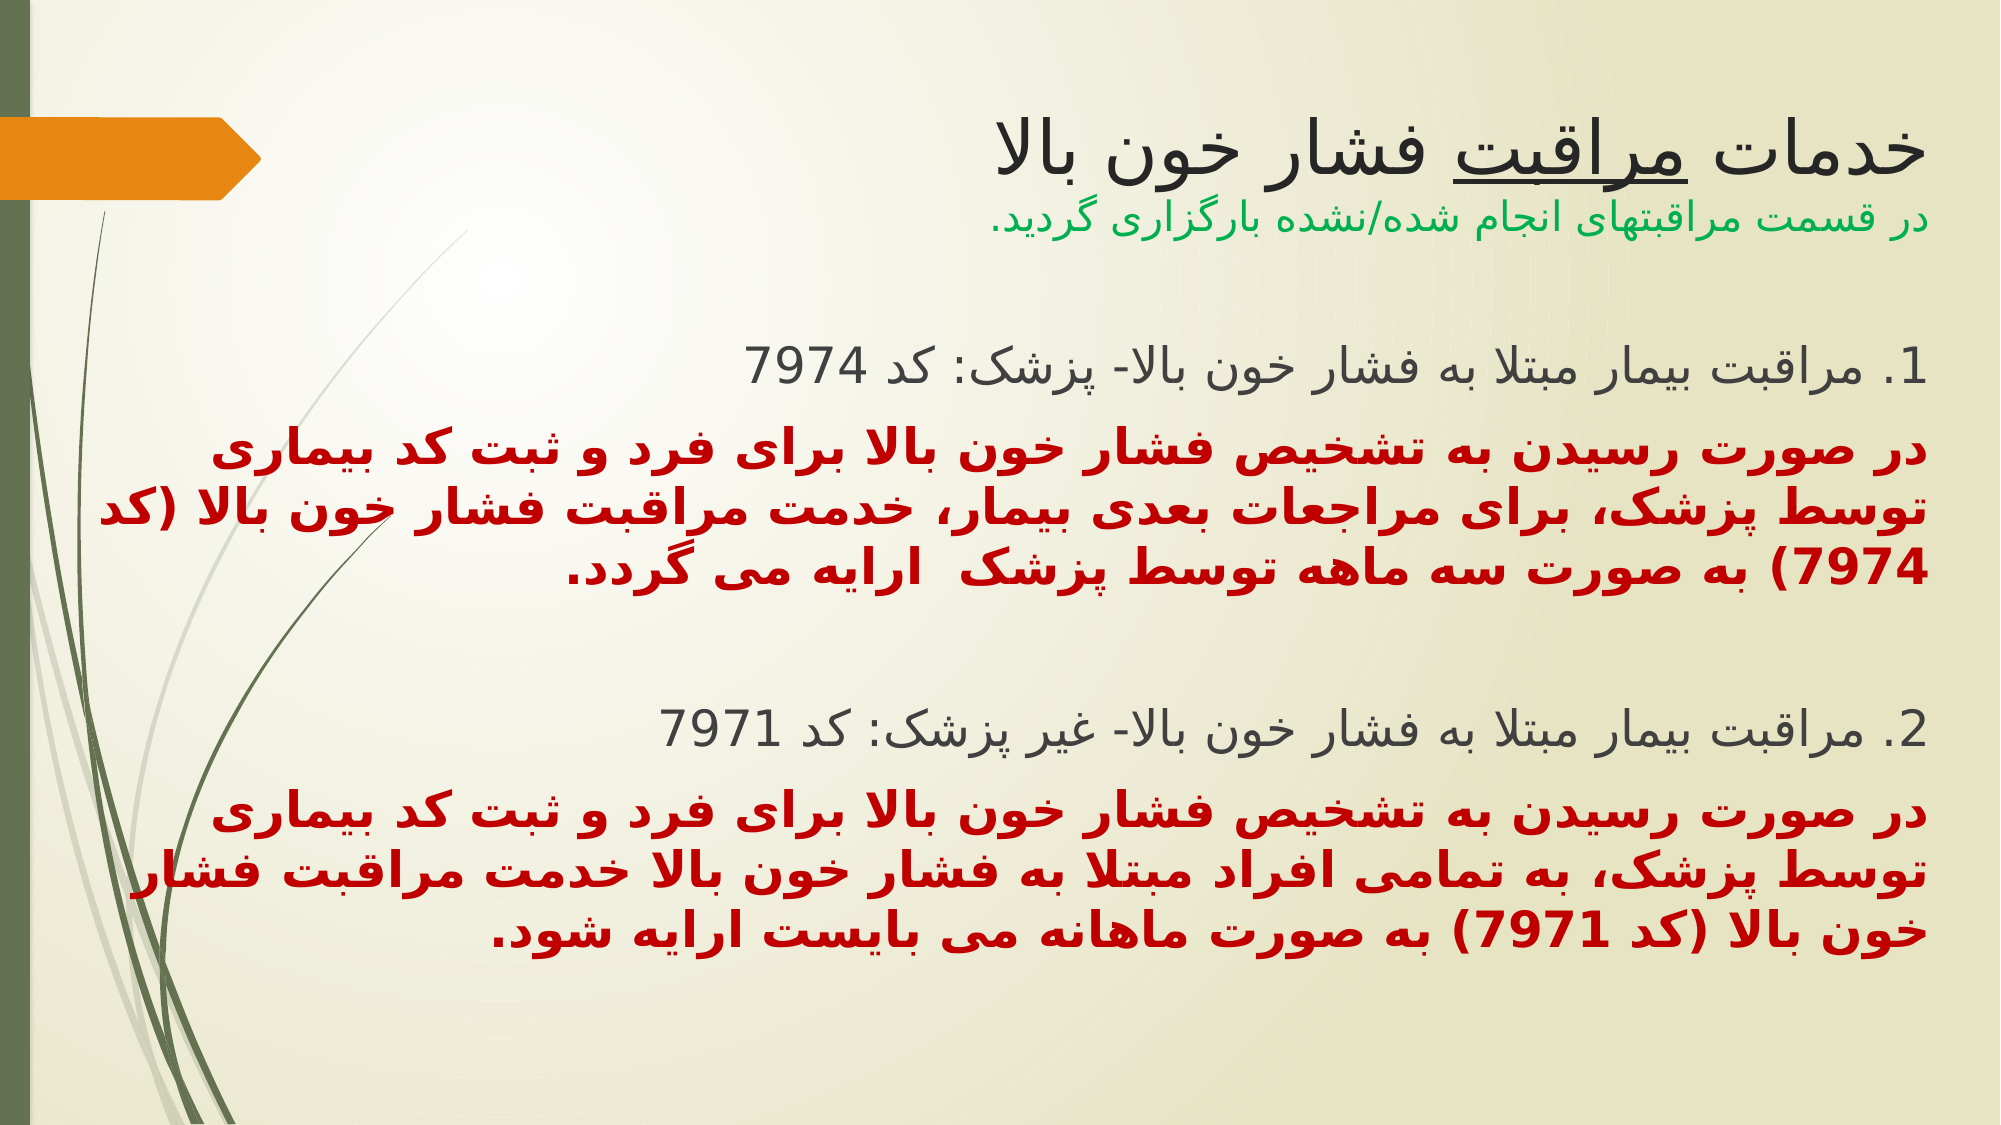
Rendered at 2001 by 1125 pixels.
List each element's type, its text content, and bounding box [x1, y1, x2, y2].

title خدمات مراقبت فشار خون بالا در قسمت مراقبتهای انجام شده/نشده بارگزاری گردید. [67, 92, 1946, 310]
list 1. مراقبت بيمار مبتلا به فشار خون بالا- پزشک: کد 7974 در صورت رسیدن به تشخیص فشار خون بالا برای فرد و ثبت کد بیماری توسط پزشک، برای مراجعات بعدی بیمار، خدمت مراقبت فشار خون بالا (کد 7974) به صورت سه ماهه توسط پزشک ارایه می گردد. 2. مراقبت بيمار مبتلا به فشار خون بالا- غير پزشک: کد 7971 در صورت رسیدن به تشخیص فشار خون بالا برای فرد و ثبت کد بیماری توسط پزشک، به تمامی افراد مبتلا به فشار خون بالا خدمت مراقبت فشار خون بالا (کد 7971) به صورت ماهانه می بایست ارایه شود. [67, 310, 1946, 1029]
